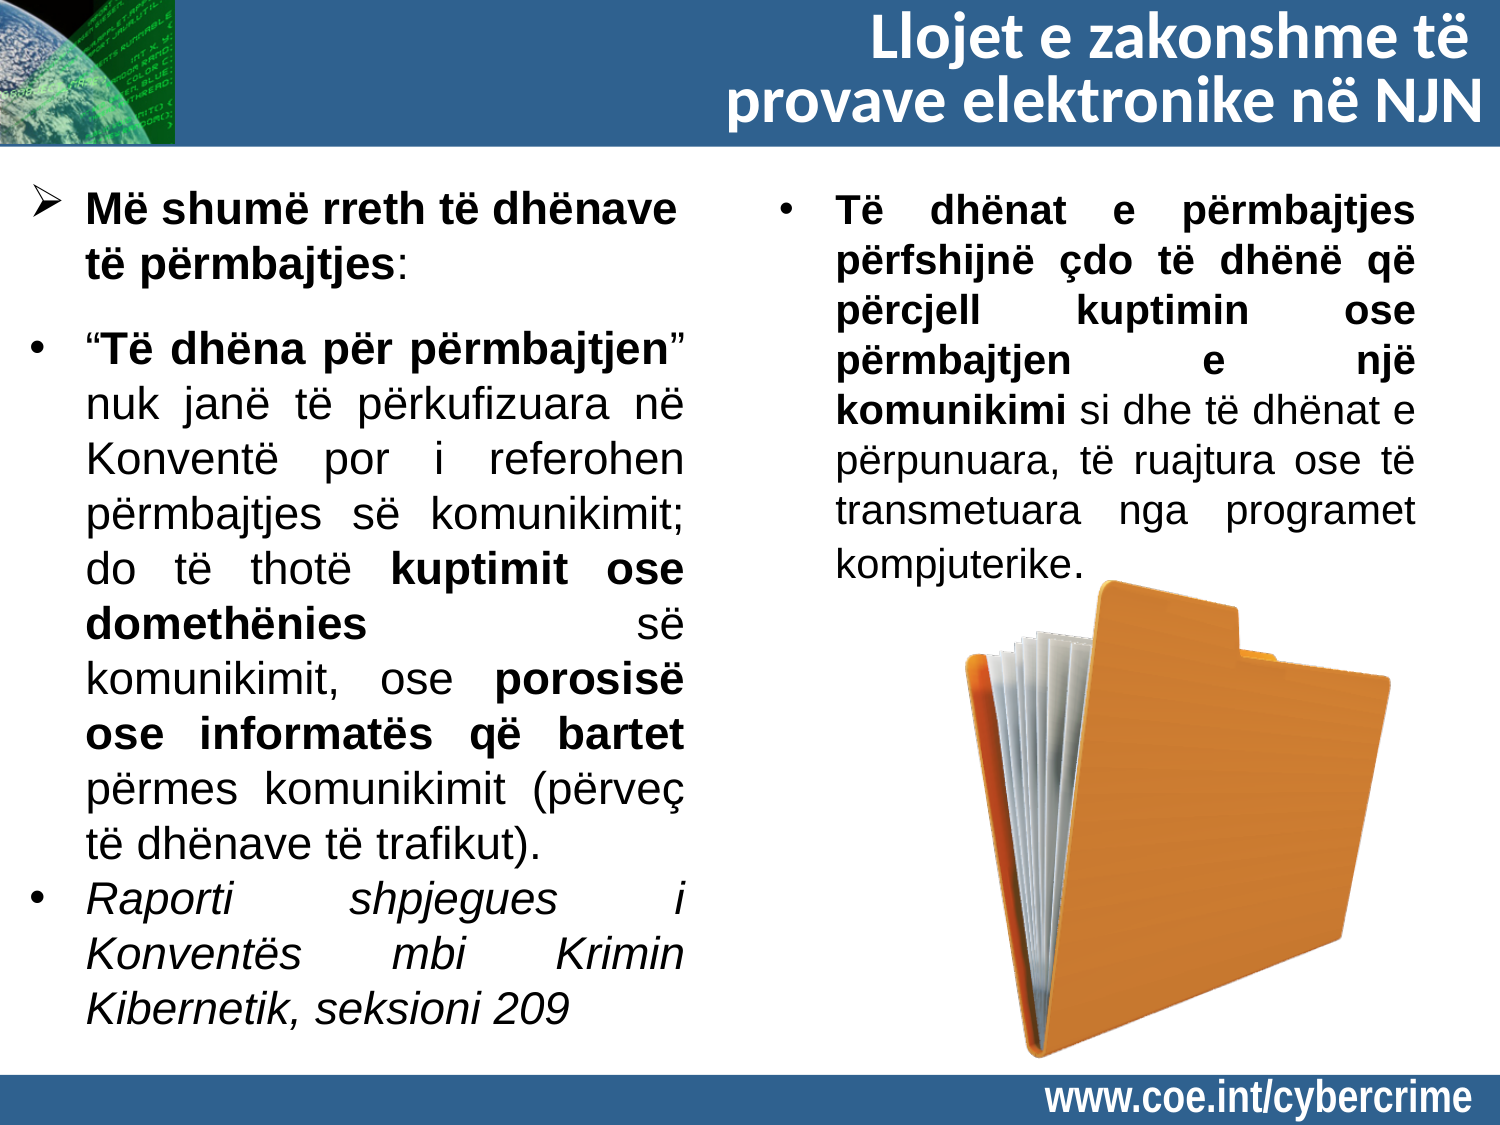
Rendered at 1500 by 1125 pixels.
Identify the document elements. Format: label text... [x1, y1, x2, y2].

picture [0, 0, 175, 144]
picture [960, 553, 1469, 1065]
text_box www.coe.int/cybercrime [1030, 1059, 1500, 1125]
text_box Më shumë rreth të dhënave të përmbajtjes: “Të dhëna për përmbajtjen” nuk janë të përkufizuara në Konventë por i referohen përmbajtjes së komunikimit; do të thotë kuptimit ose domethënies së komunikimit, ose porosisë ose informatës që bartet përmes komunikimit (përveç të dhënave të trafikut). Raporti shpjegues i Konventës mbi Krimin Kibernetik, seksioni 209 [14, 171, 700, 1041]
text_box Të dhënat e përmbajtjes përfshijnë çdo të dhënë që përcjell kuptimin ose përmbajtjen e një komunikimi si dhe të dhënat e përpunuara, të ruajtura ose të transmetuara nga programet kompjuterike. [764, 175, 1431, 596]
text_box Llojet e zakonshme të provave elektronike në NJN [177, 0, 1500, 149]
text_box [0, 1073, 1030, 1125]
